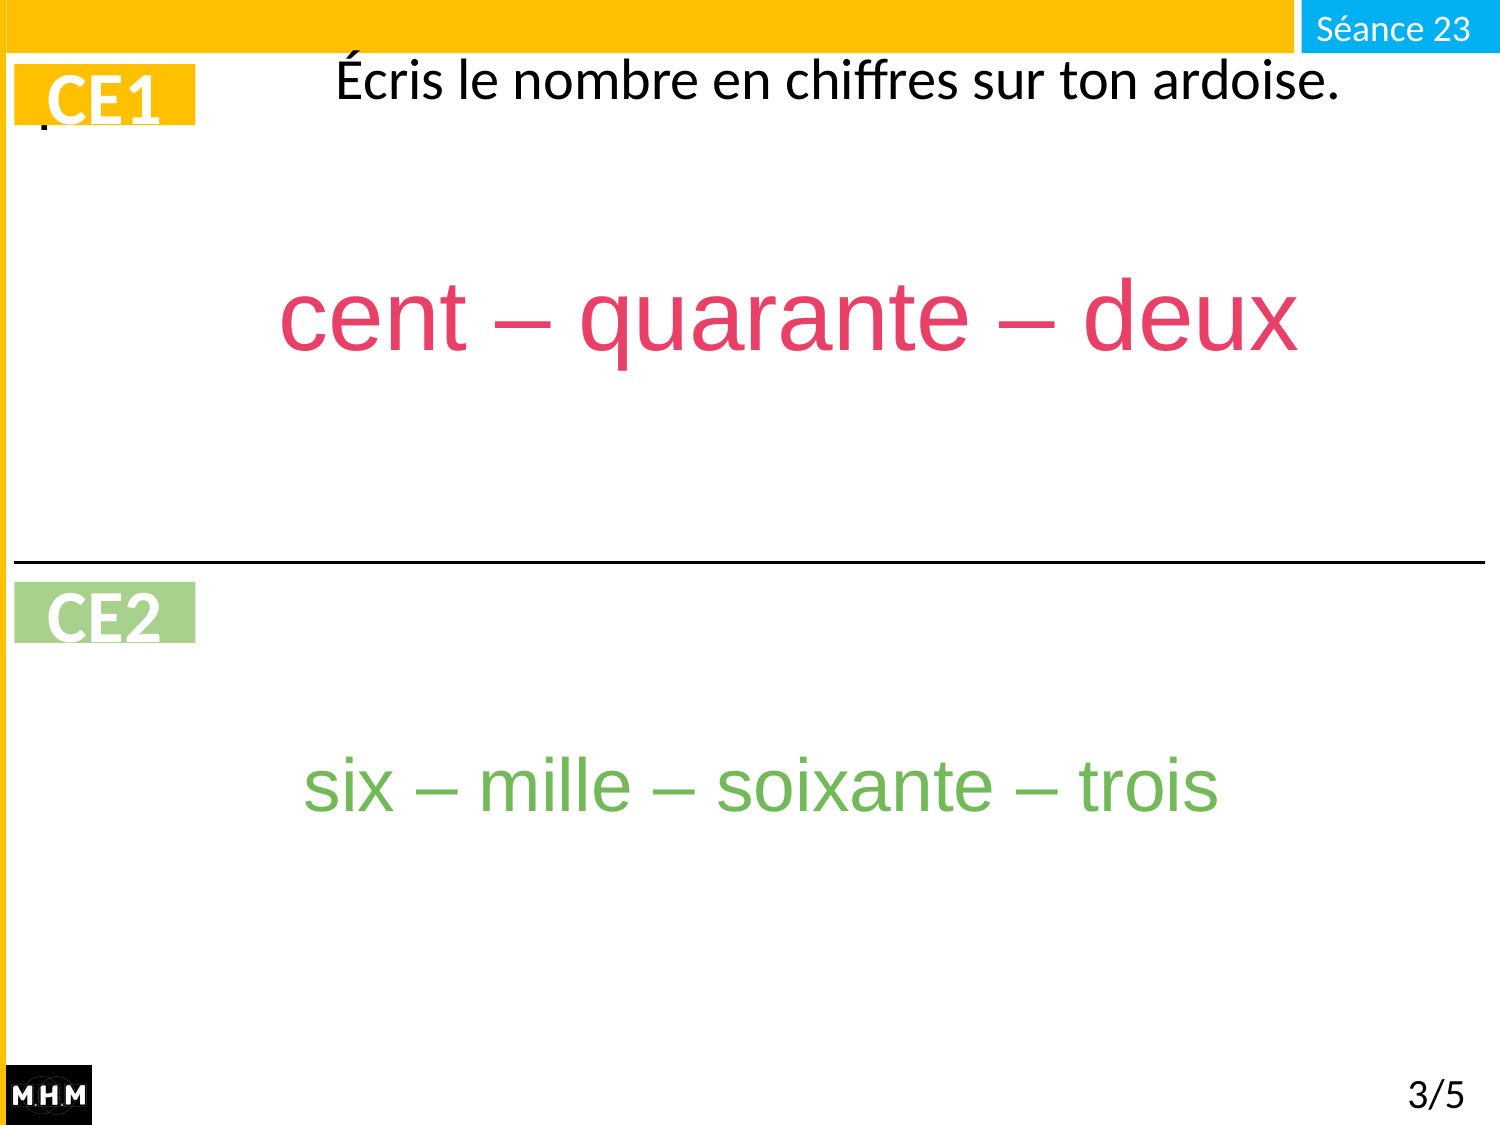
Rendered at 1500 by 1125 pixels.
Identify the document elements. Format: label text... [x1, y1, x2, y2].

picture [6, 1065, 92, 1125]
title Écris le nombre en chiffres sur ton ardoise. [320, 36, 1500, 126]
text_box CE2 [13, 581, 196, 644]
list 3/5 [1373, 1064, 1500, 1125]
text_box CE1 [13, 63, 196, 126]
text_box six – mille – soixante – trois [288, 728, 1388, 834]
text_box cent – quarante – deux [263, 243, 1437, 378]
